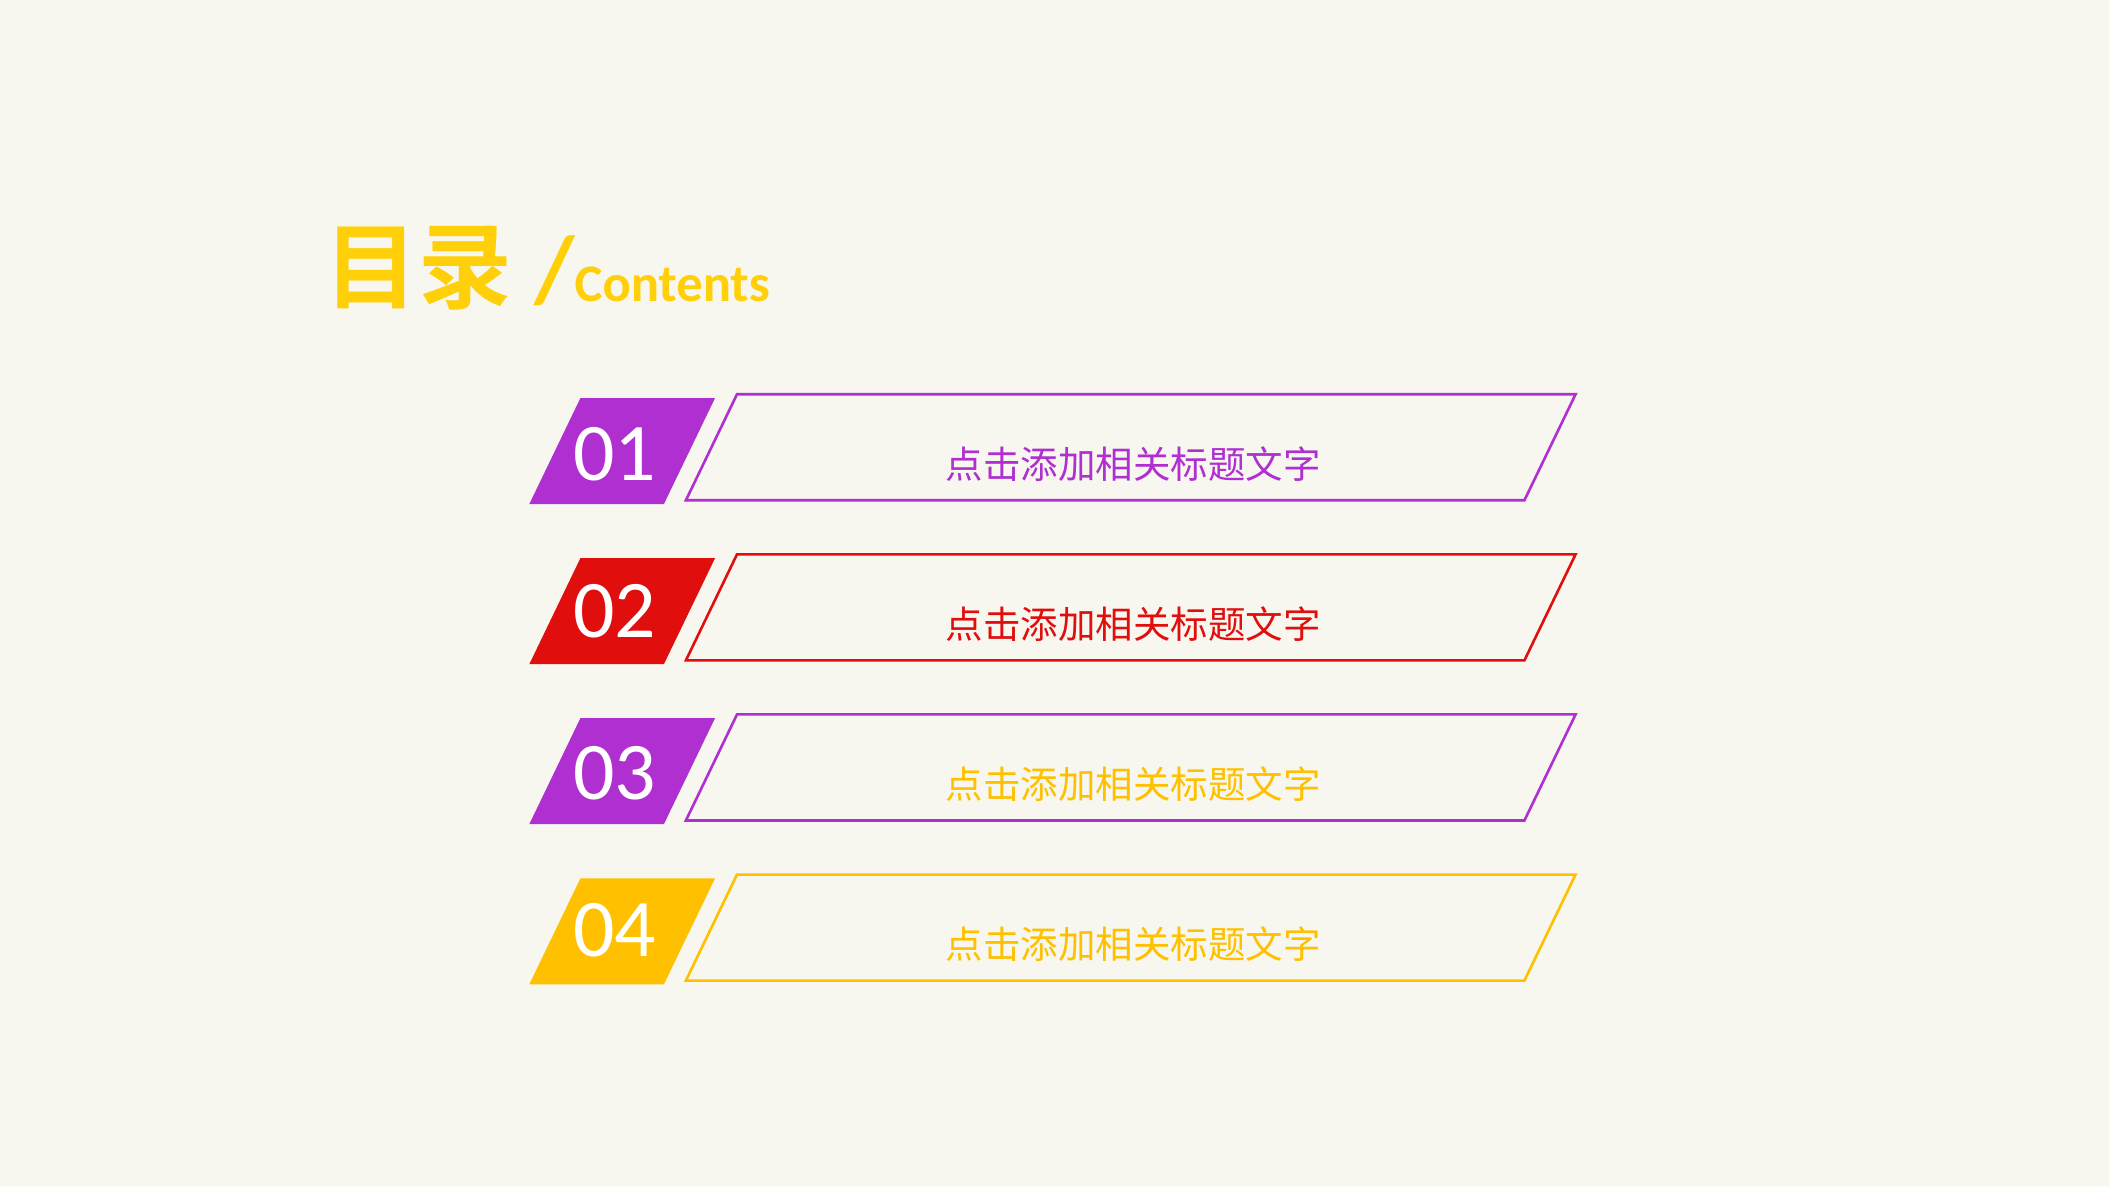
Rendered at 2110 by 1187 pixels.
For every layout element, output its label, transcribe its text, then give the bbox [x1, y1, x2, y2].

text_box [529, 709, 736, 825]
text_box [529, 867, 736, 985]
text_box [685, 714, 1576, 821]
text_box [685, 554, 1576, 661]
text_box 目录/Contents [286, 206, 808, 322]
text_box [529, 391, 736, 506]
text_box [685, 394, 1576, 501]
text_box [529, 547, 736, 665]
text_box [685, 874, 1576, 981]
